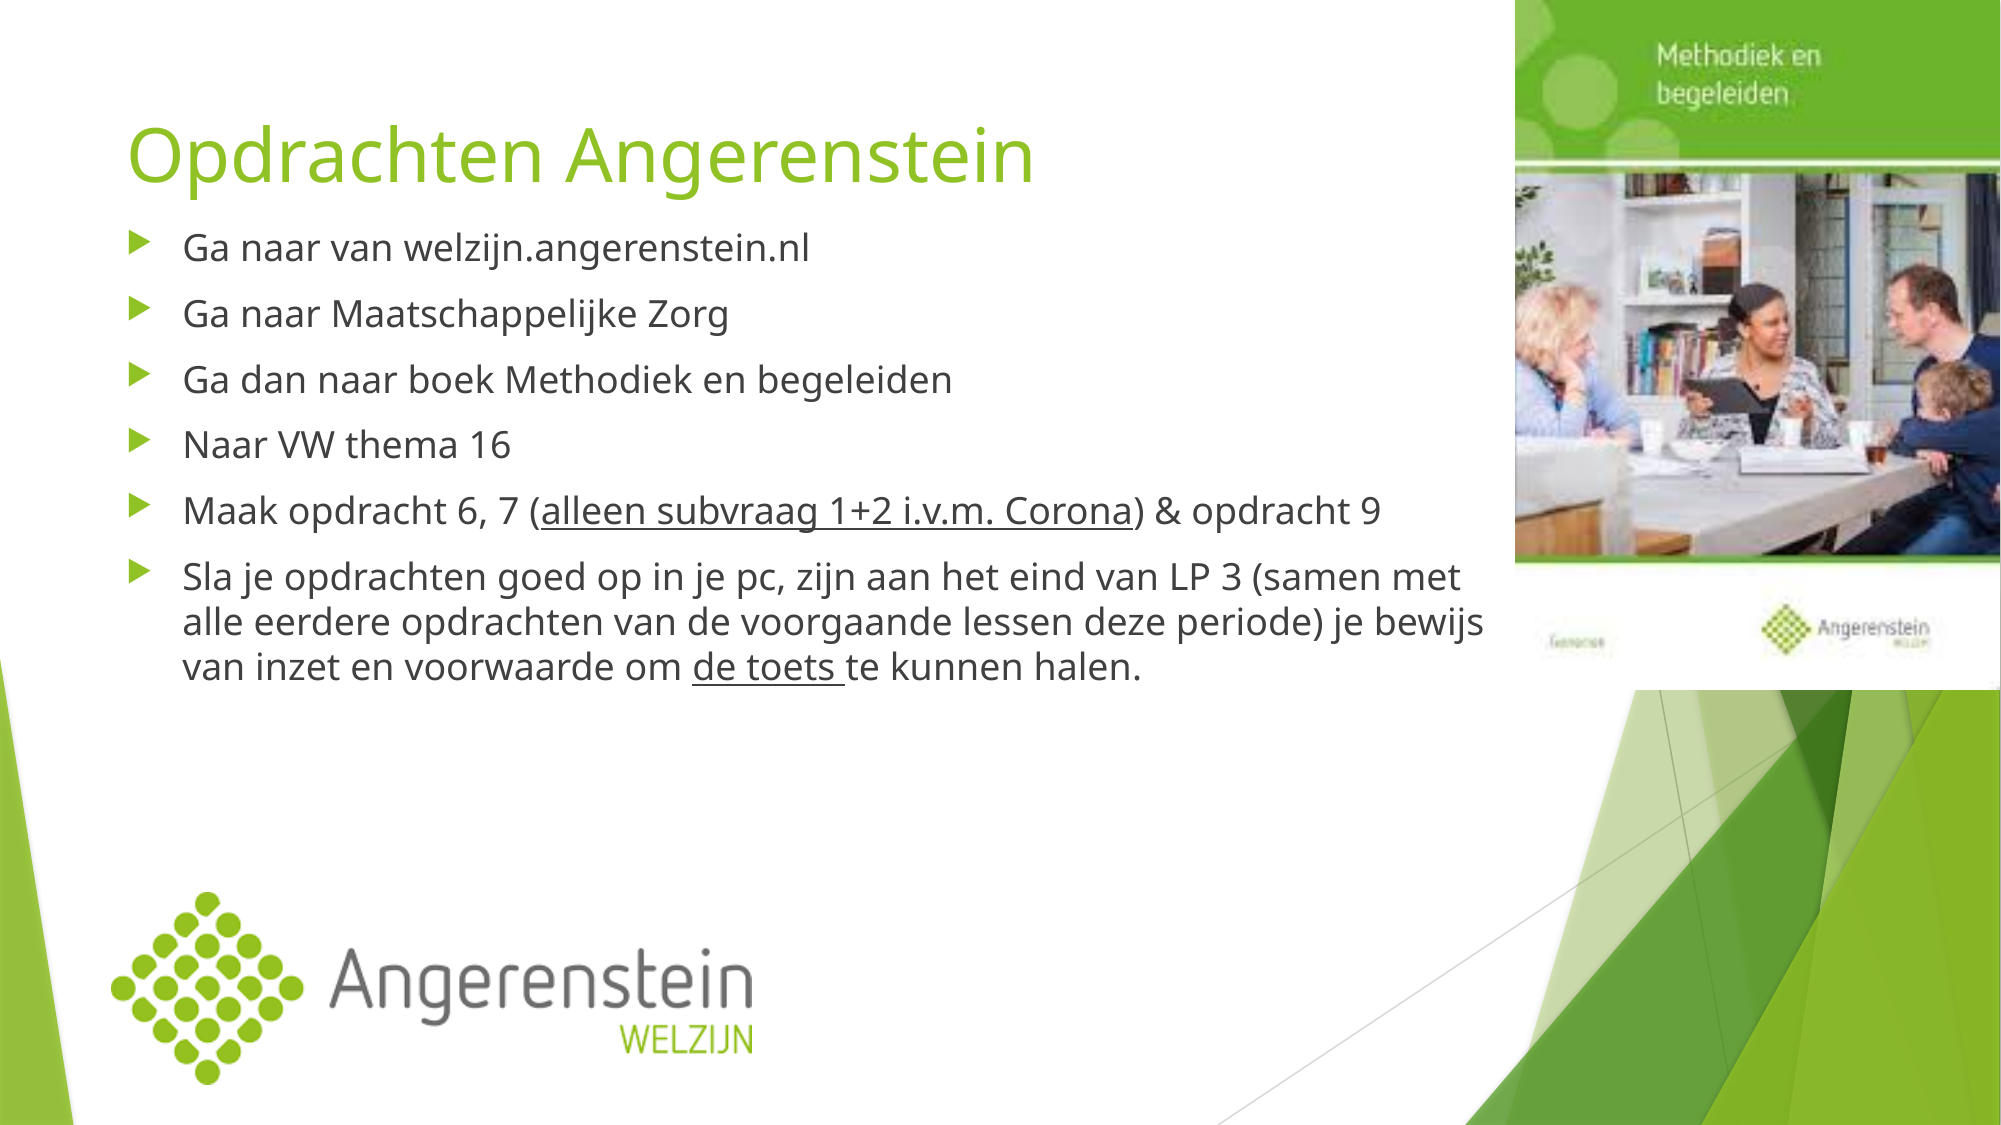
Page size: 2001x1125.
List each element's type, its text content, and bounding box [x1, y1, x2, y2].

list Ga naar van welzijn.angerenstein.nl Ga naar Maatschappelijke Zorg Ga dan naar boek Methodiek en begeleiden Naar VW thema 16 Maak opdracht 6, 7 (alleen subvraag 1+2 i.v.m. Corona) & opdracht 9 Sla je opdrachten goed op in je pc, zijn aan het eind van LP 3 (samen met alle eerdere opdrachten van de voorgaande lessen deze periode) je bewijs van inzet en voorwaarde om de toets te kunnen halen. [111, 216, 1522, 853]
picture [110, 892, 753, 1086]
picture [1515, 0, 2000, 691]
title Opdrachten Angerenstein [111, 99, 1510, 216]
